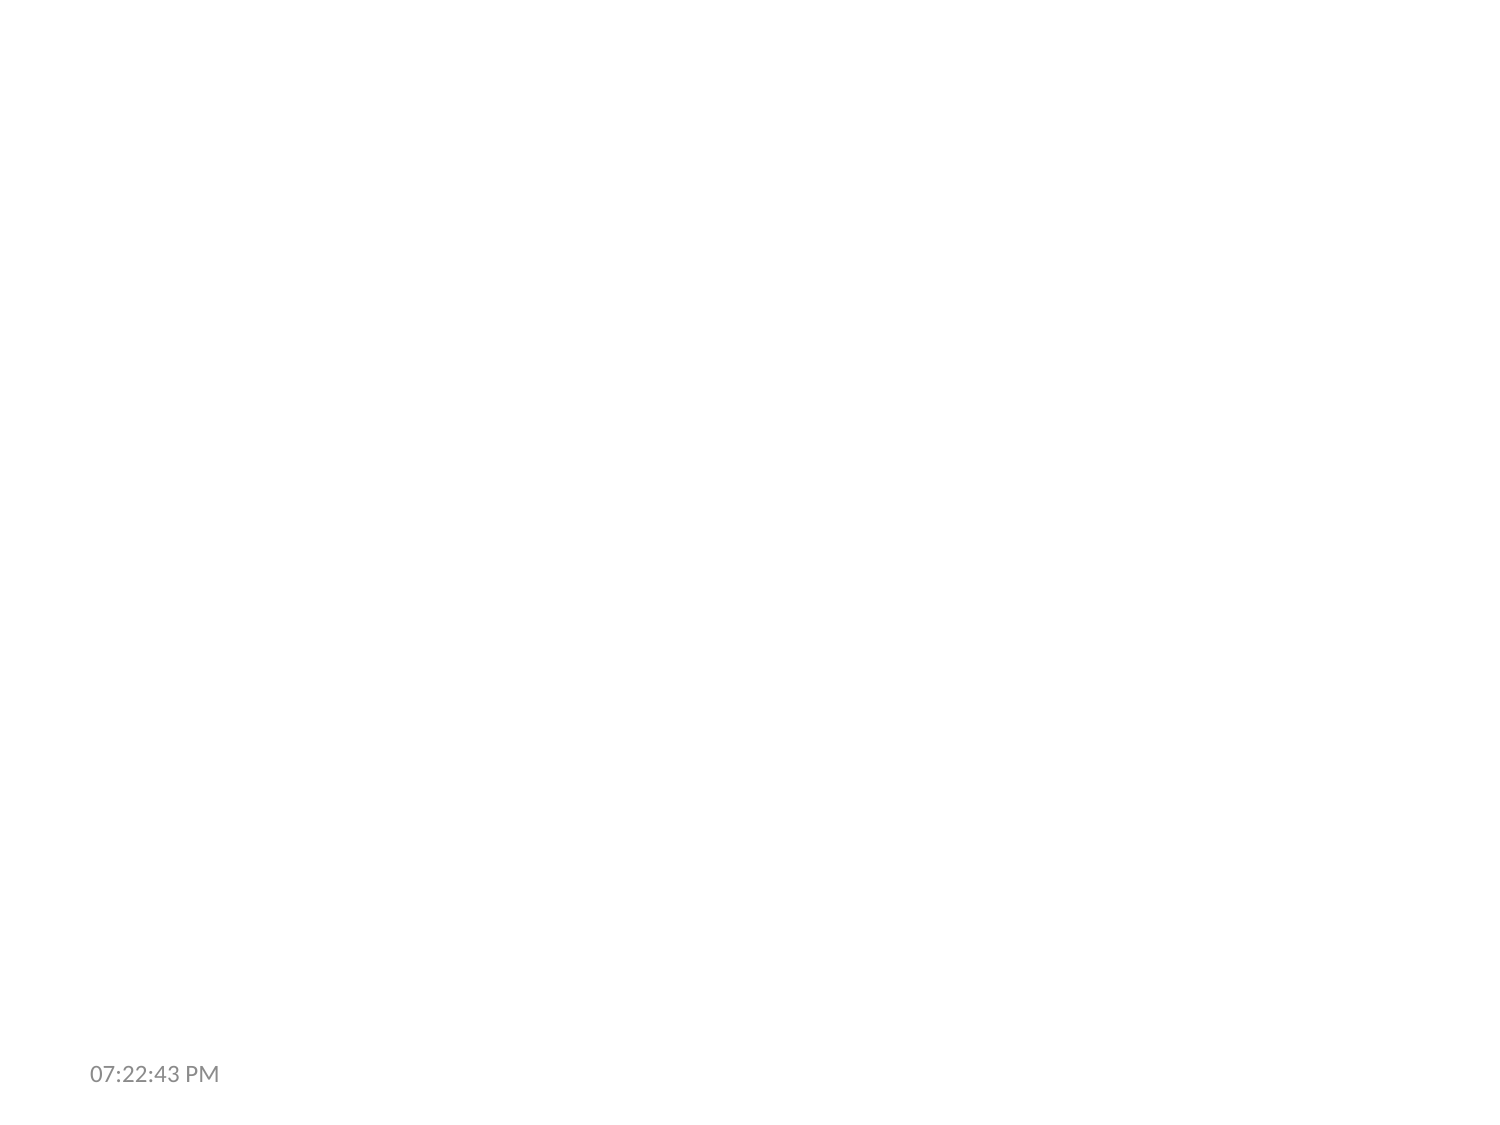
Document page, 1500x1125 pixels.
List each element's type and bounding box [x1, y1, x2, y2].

slide_number [75, 1042, 425, 1103]
